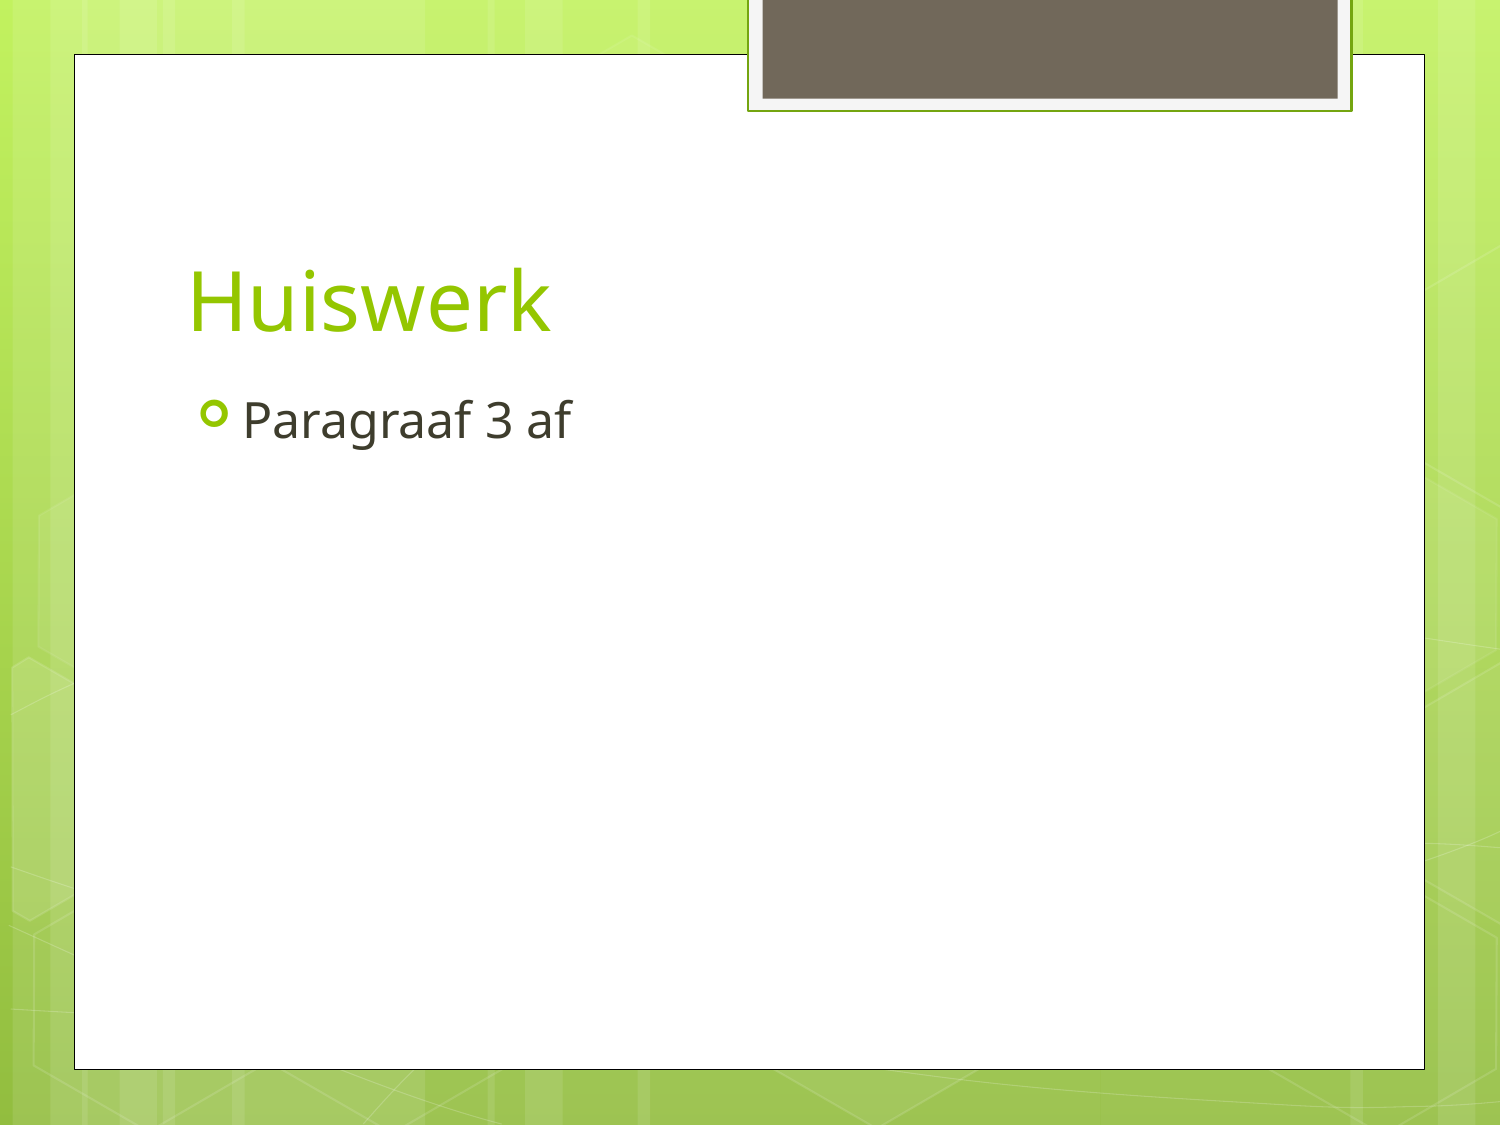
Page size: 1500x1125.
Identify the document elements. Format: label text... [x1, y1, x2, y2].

list Paragraaf 3 af [171, 381, 1283, 957]
title Huiswerk [171, 168, 1324, 357]
